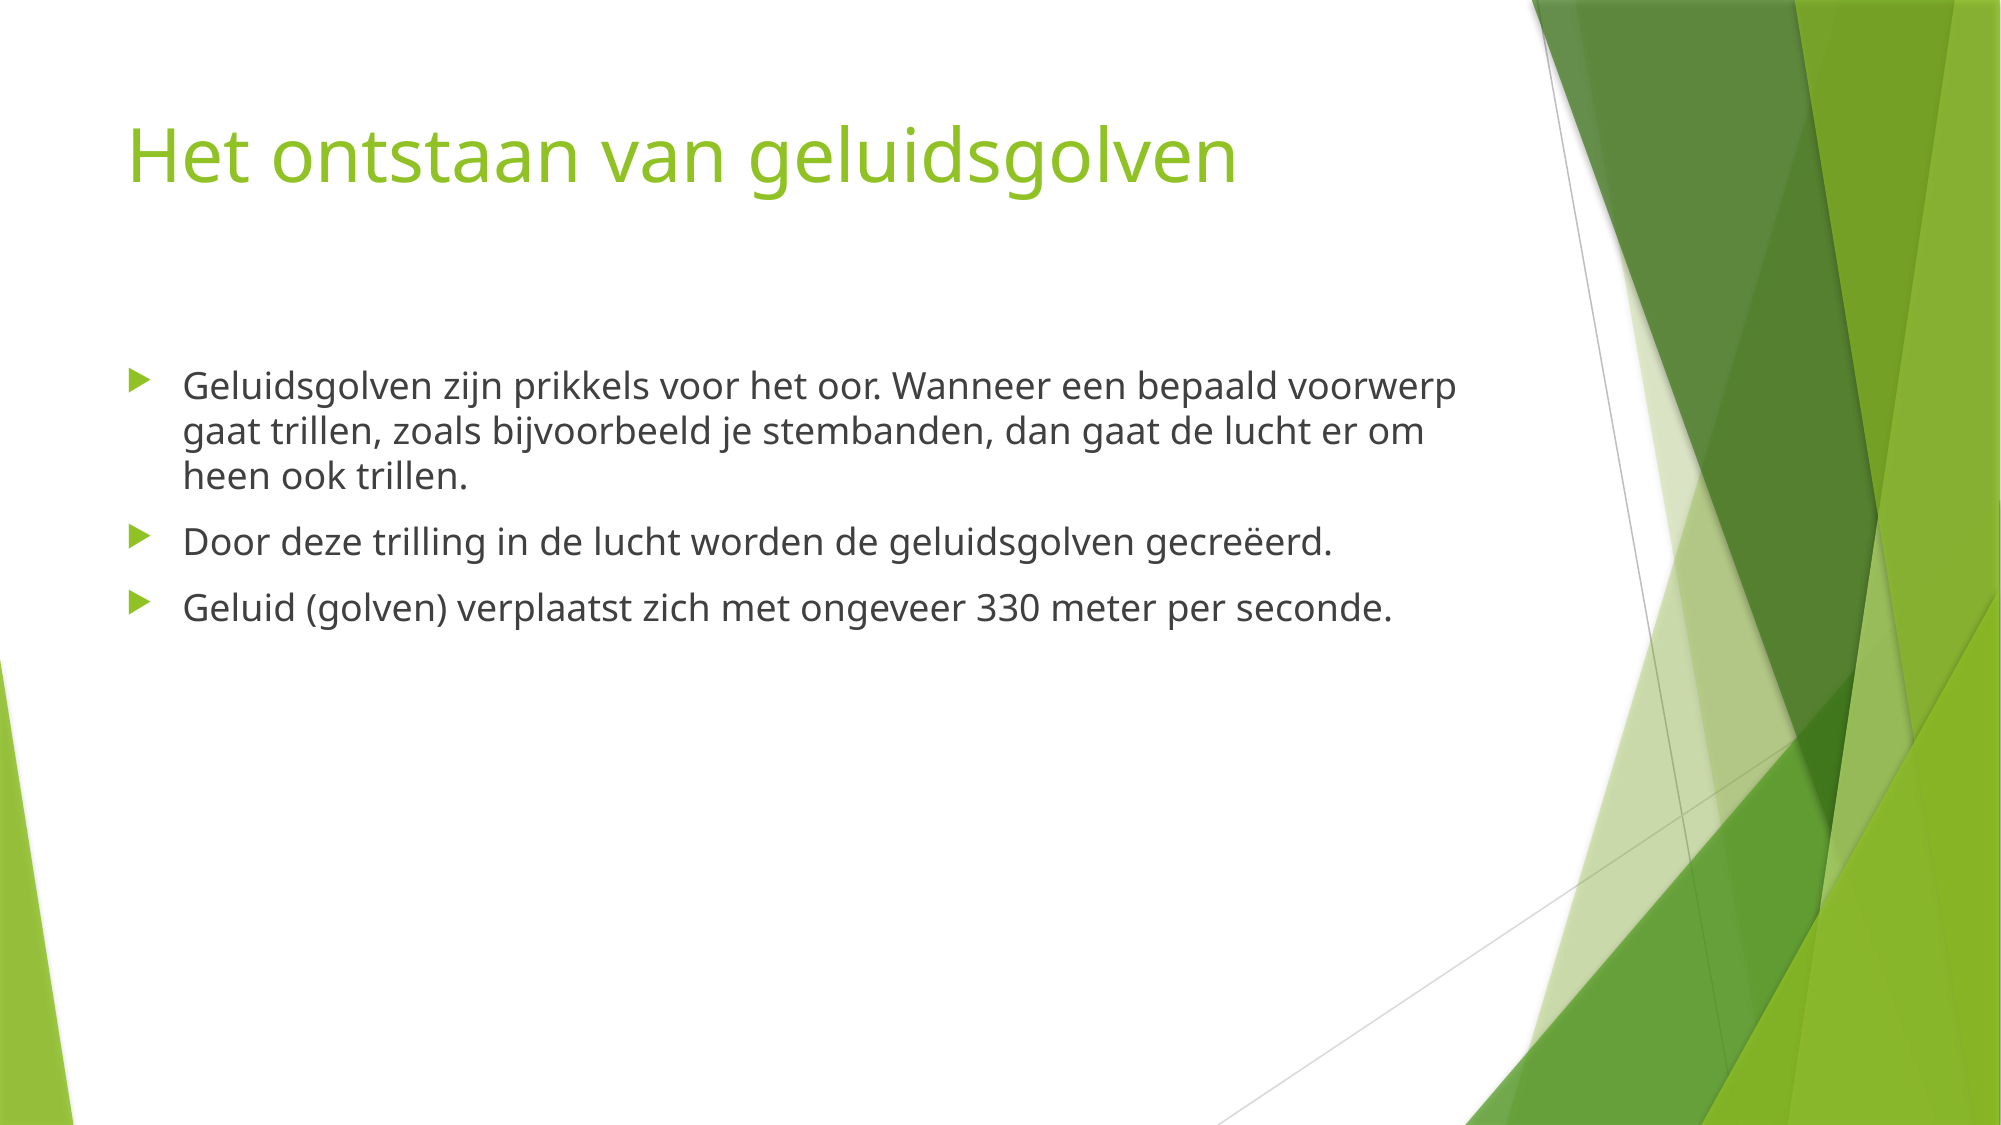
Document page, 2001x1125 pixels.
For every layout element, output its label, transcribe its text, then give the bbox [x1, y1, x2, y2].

list Geluidsgolven zijn prikkels voor het oor. Wanneer een bepaald voorwerp gaat trillen, zoals bijvoorbeeld je stembanden, dan gaat de lucht er om heen ook trillen. Door deze trilling in de lucht worden de geluidsgolven gecreëerd. Geluid (golven) verplaatst zich met ongeveer 330 meter per seconde. [111, 354, 1522, 992]
title Het ontstaan van geluidsgolven [111, 99, 1522, 317]
